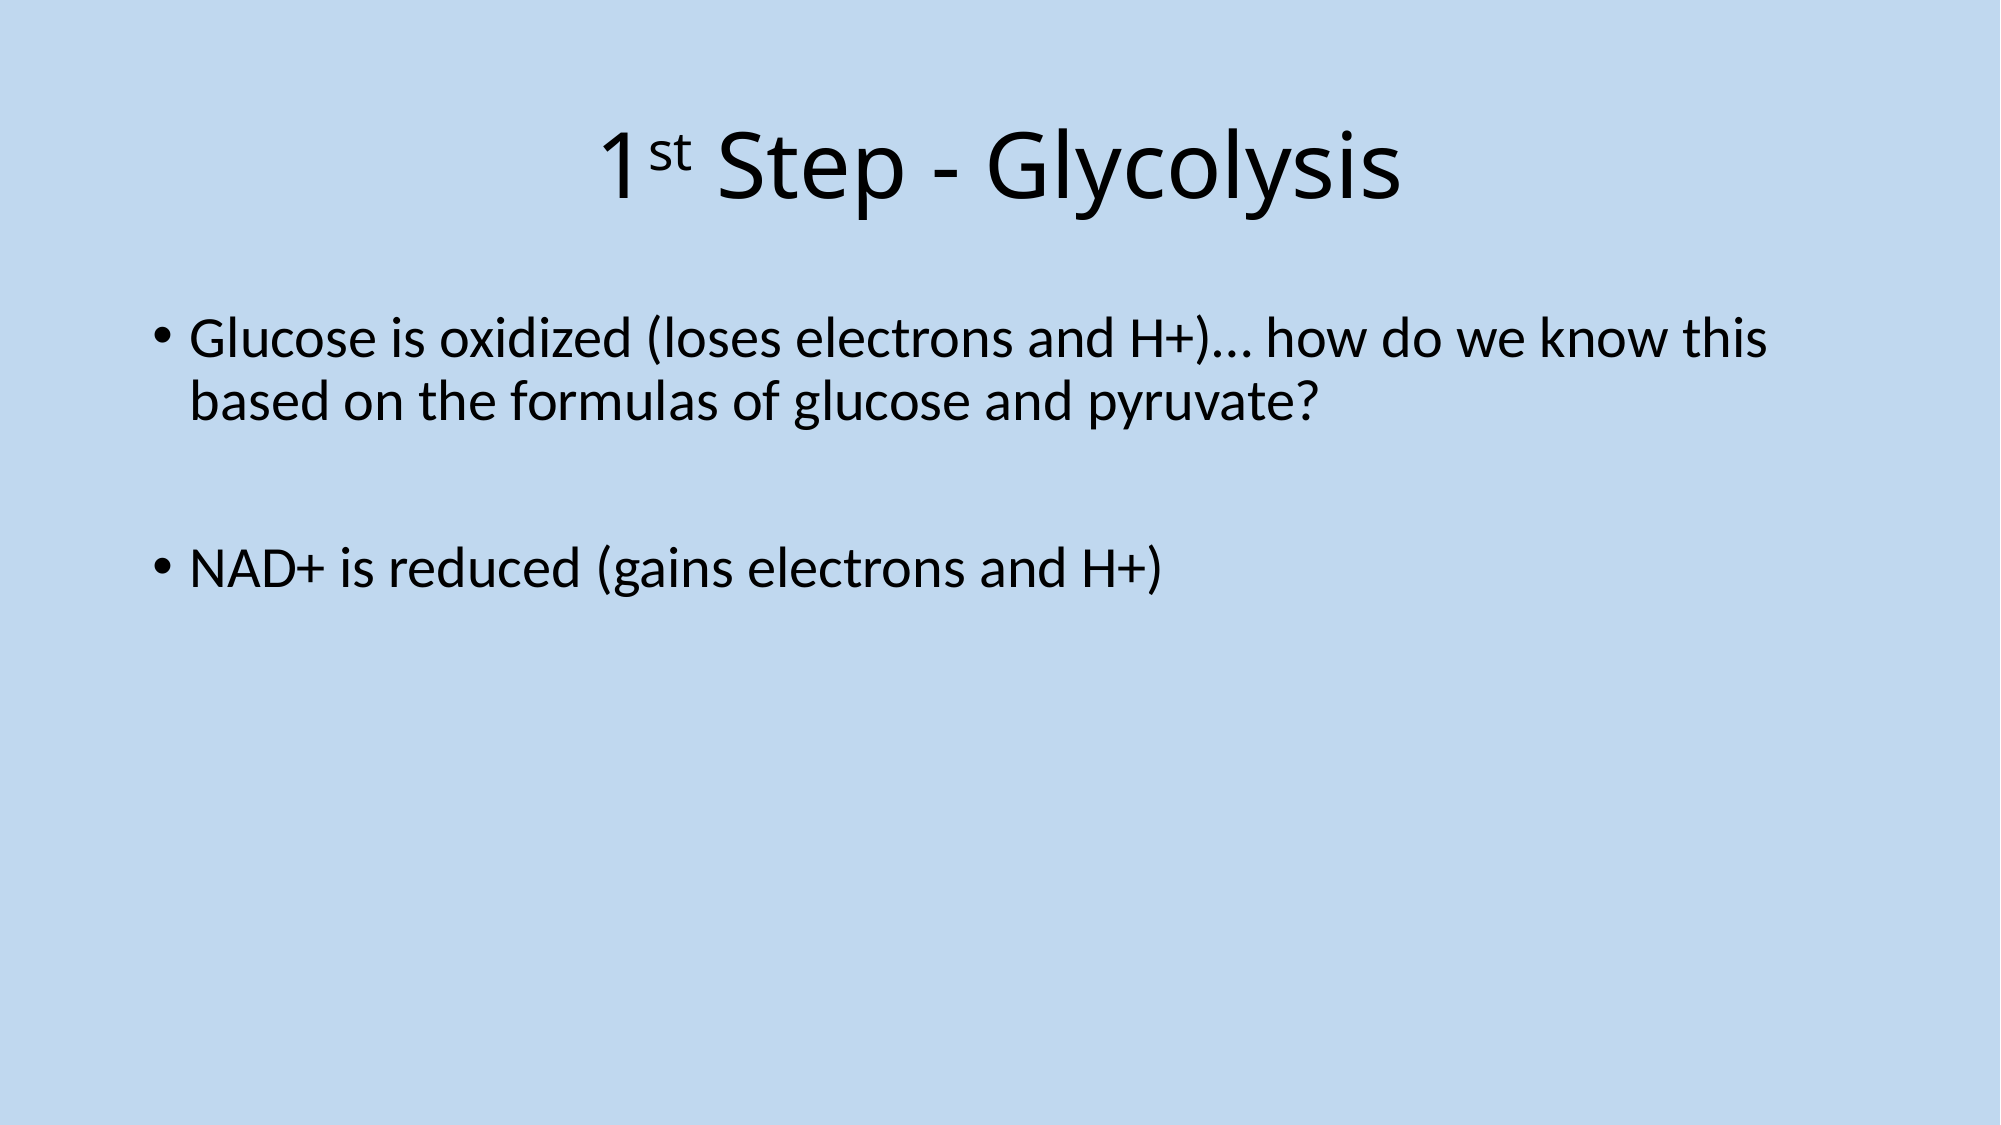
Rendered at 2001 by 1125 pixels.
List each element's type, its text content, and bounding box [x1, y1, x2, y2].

list Glucose is oxidized (loses electrons and H+)… how do we know this based on the formulas of glucose and pyruvate? NAD+ is reduced (gains electrons and H+) [137, 299, 1863, 1014]
title 1st Step - Glycolysis [137, 59, 1863, 278]
